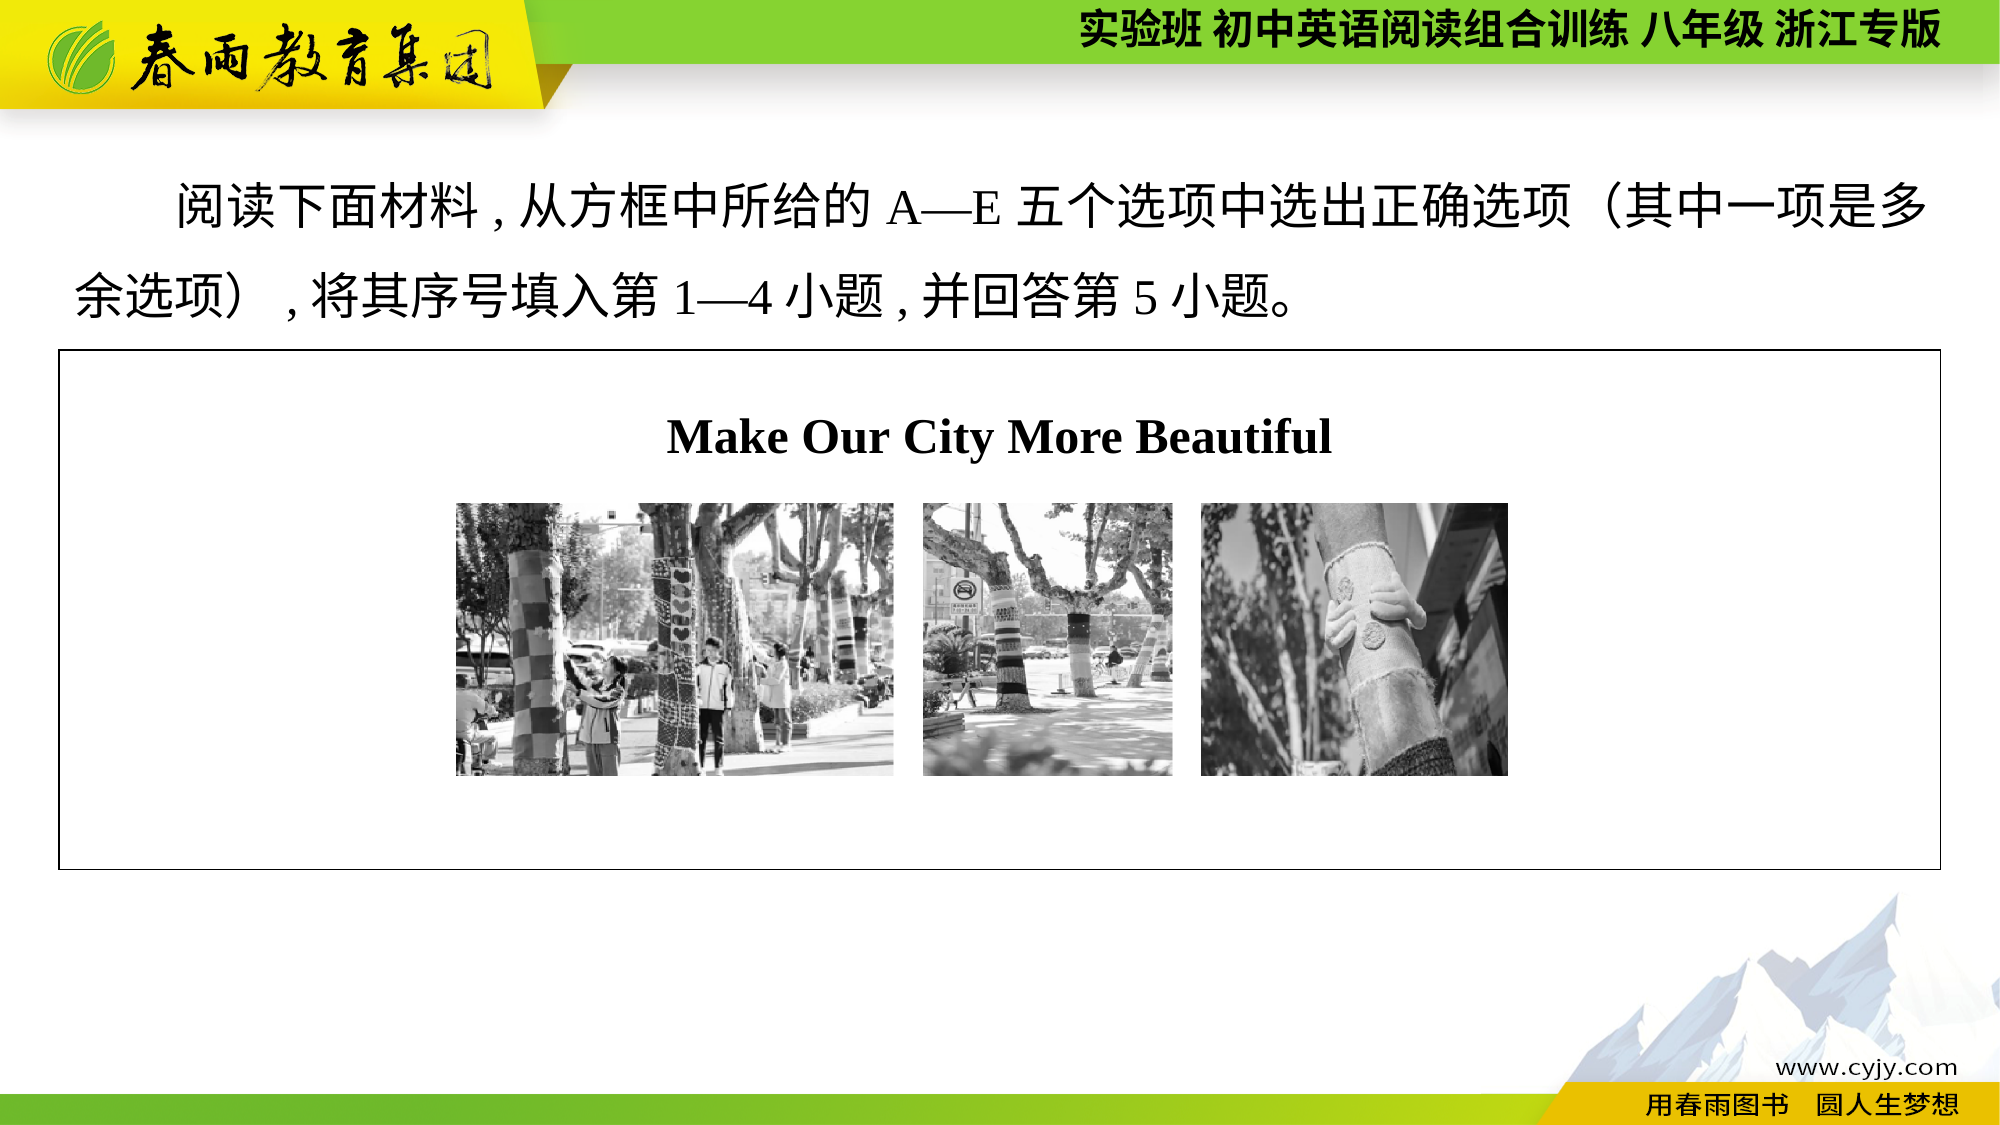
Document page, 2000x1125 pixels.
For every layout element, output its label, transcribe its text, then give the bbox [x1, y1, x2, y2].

list 阅读下面材料,从方框中所给的A—E五个选项中选出正确选项（其中一项是多余选项）,将其序号填入第1—4小题,并回答第5小题。 [59, 137, 1944, 323]
table_header Make Our City More Beautiful [60, 351, 1940, 869]
picture [0, 0, 2000, 1125]
